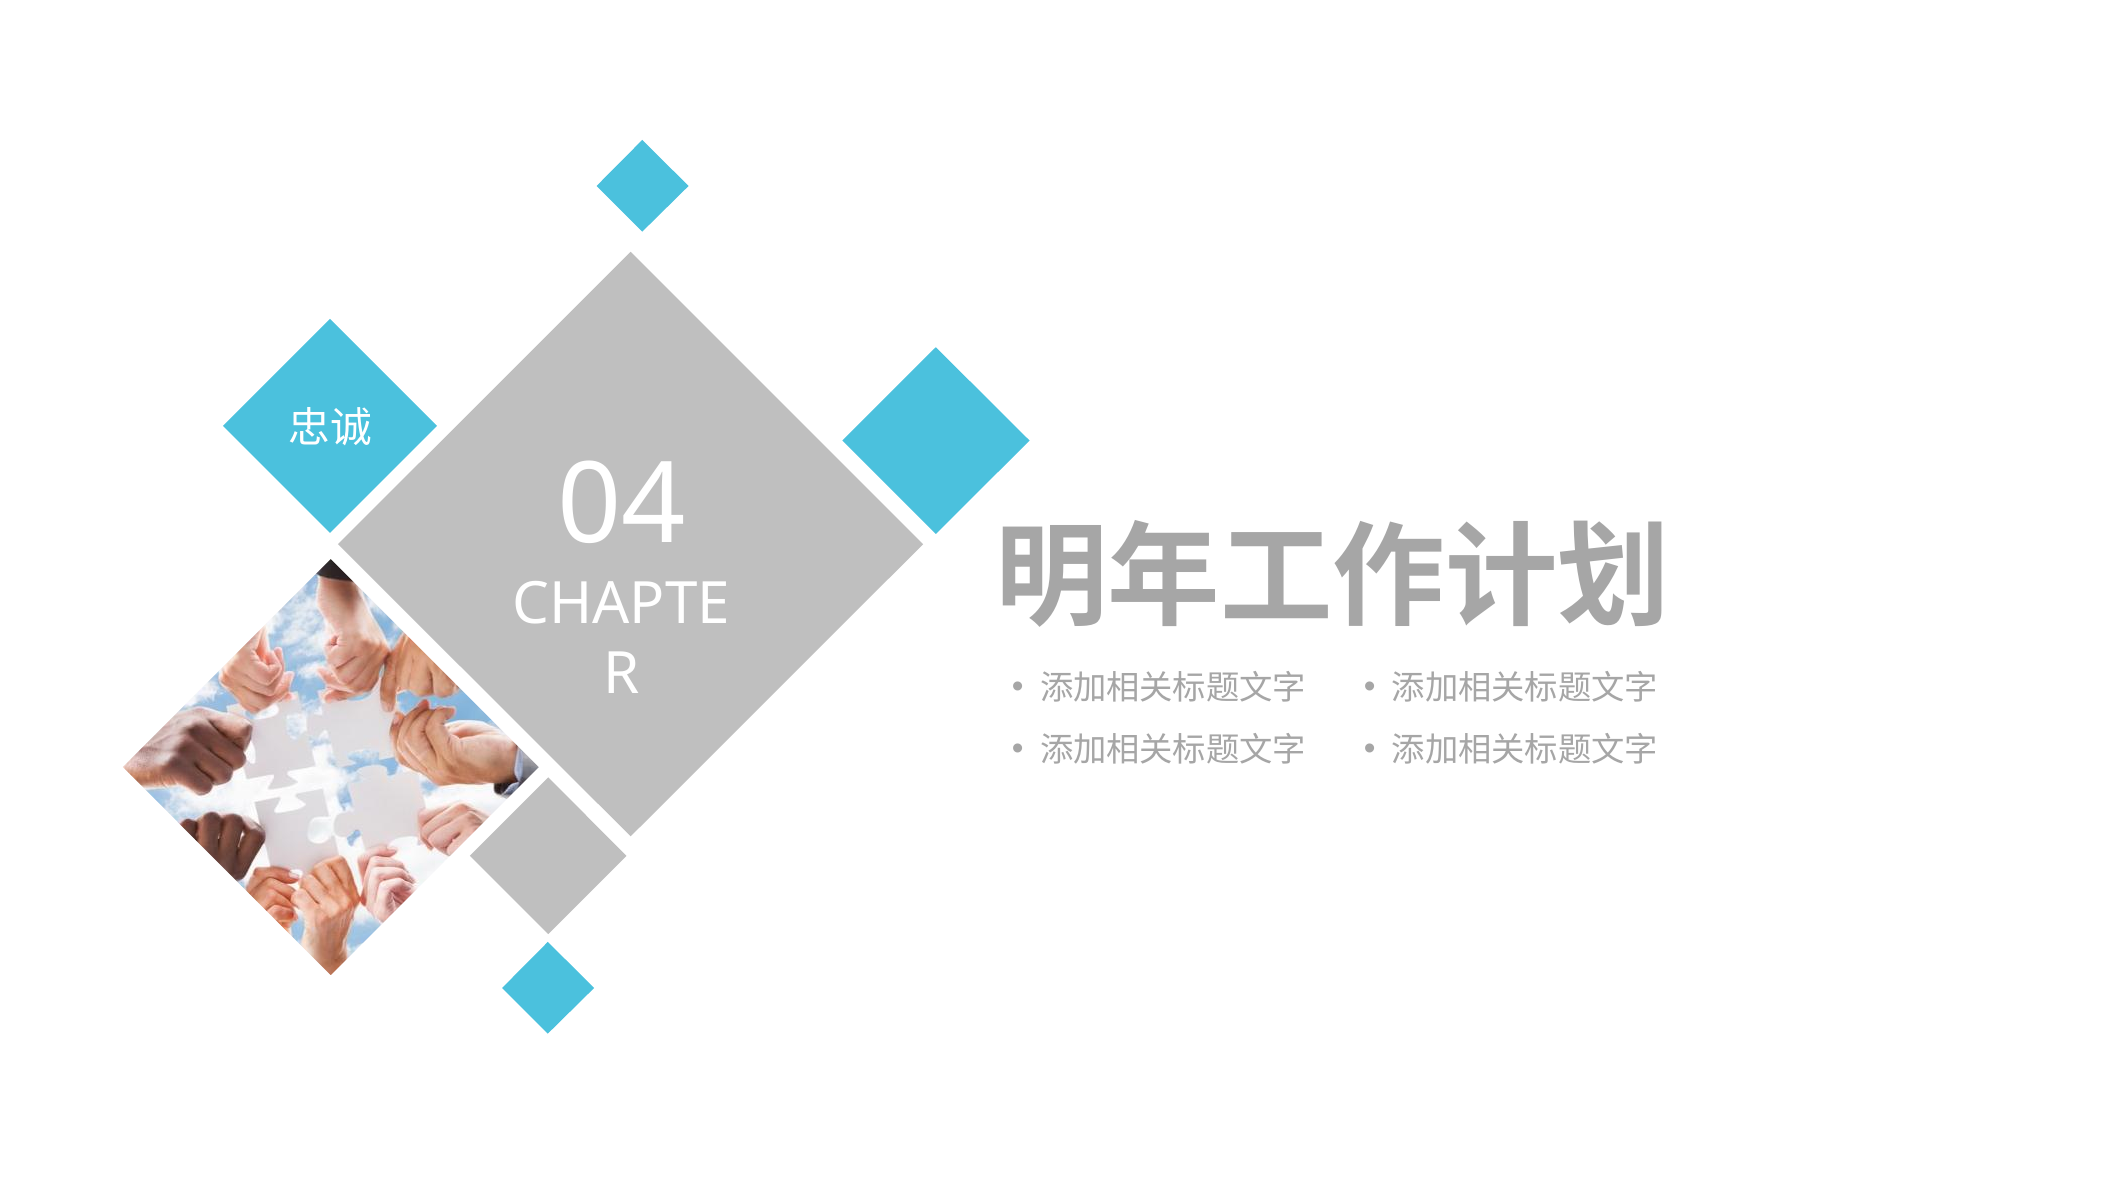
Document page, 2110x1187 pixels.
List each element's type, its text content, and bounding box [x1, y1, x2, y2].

text_box [122, 559, 539, 976]
text_box 忠诚 [222, 318, 438, 533]
text_box [502, 941, 595, 1034]
text_box [842, 347, 1030, 534]
text_box 添加相关标题文字 [997, 720, 1322, 776]
text_box [469, 777, 627, 935]
text_box 明年工作计划 [995, 503, 1729, 639]
text_box 添加相关标题文字 [1348, 720, 1673, 776]
text_box 添加相关标题文字 [997, 659, 1322, 714]
text_box 添加相关标题文字 [1348, 659, 1673, 714]
text_box [596, 139, 689, 232]
text_box [337, 251, 924, 837]
text_box 04 CHAPTER [495, 429, 748, 705]
